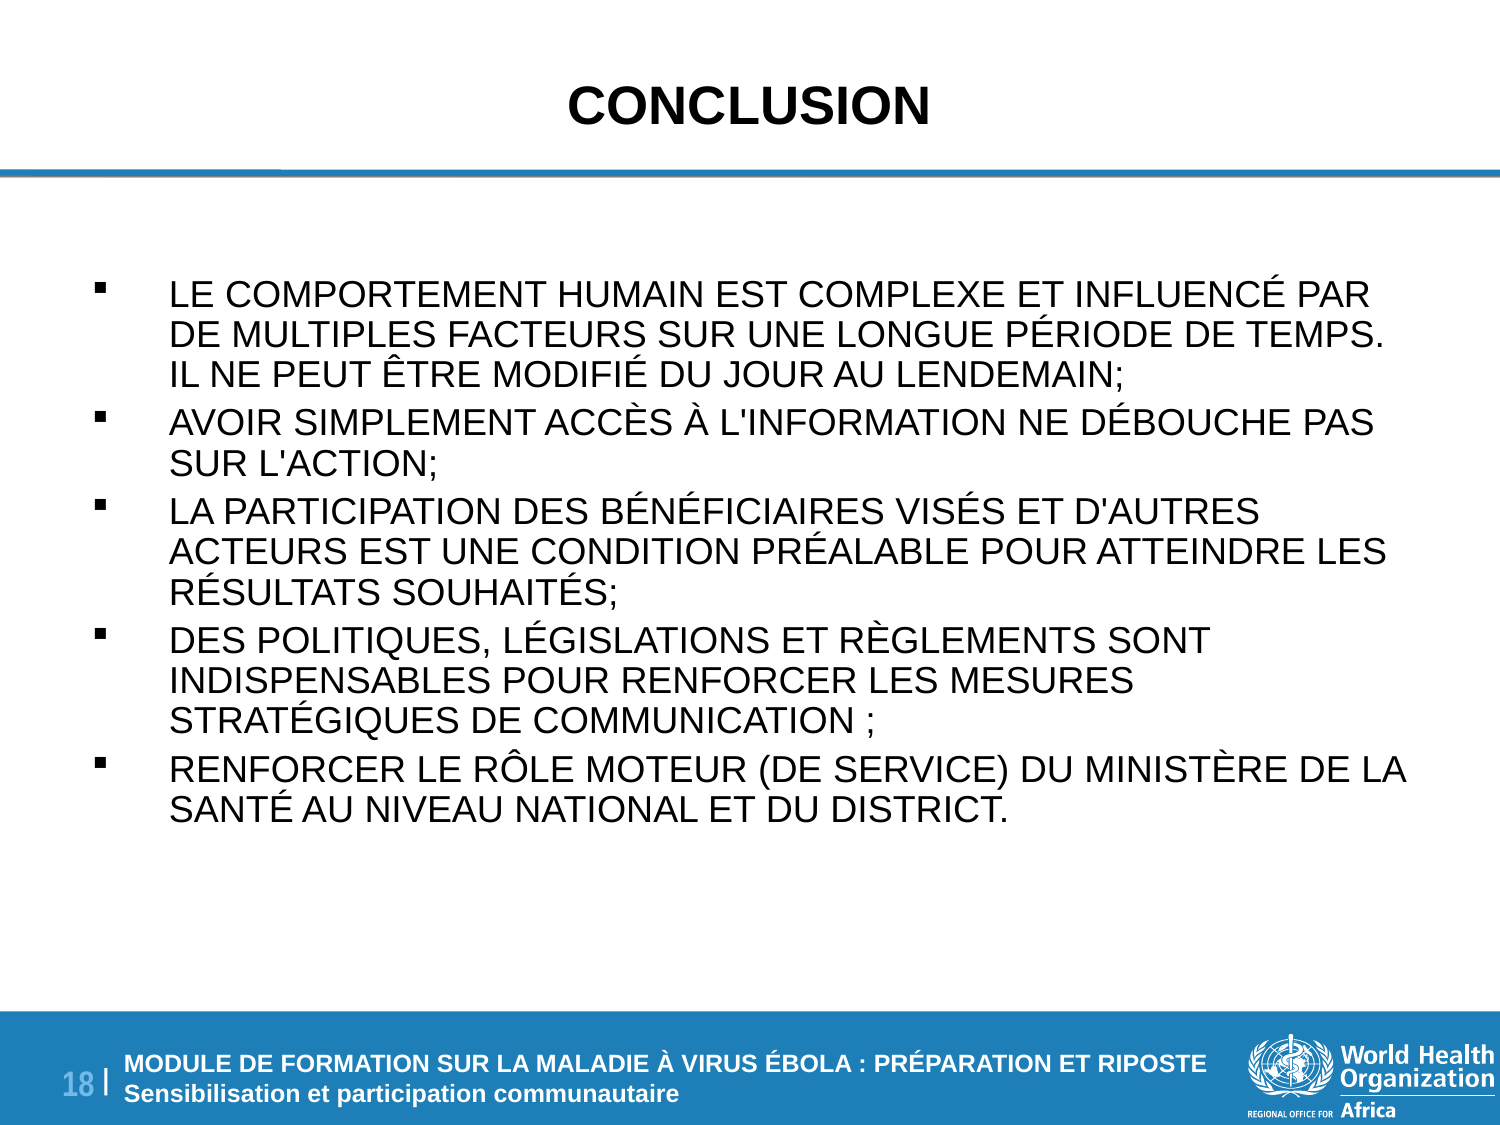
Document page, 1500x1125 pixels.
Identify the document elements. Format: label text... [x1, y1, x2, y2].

title CONCLUSION [75, 45, 1425, 161]
list LE COMPORTEMENT HUMAIN EST COMPLEXE ET INFLUENCÉ PAR DE MULTIPLES FACTEURS SUR UNE LONGUE PÉRIODE DE TEMPS. IL NE PEUT ÊTRE MODIFIÉ DU JOUR AU LENDEMAIN; AVOIR SIMPLEMENT ACCÈS À L'INFORMATION NE DÉBOUCHE PAS SUR L'ACTION; LA PARTICIPATION DES BÉNÉFICIAIRES VISÉS ET D'AUTRES ACTEURS EST UNE CONDITION PRÉALABLE POUR ATTEINDRE LES RÉSULTATS SOUHAITÉS; DES POLITIQUES, LÉGISLATIONS ET RÈGLEMENTS SONT INDISPENSABLES POUR RENFORCER LES MESURES STRATÉGIQUES DE COMMUNICATION ; RENFORCER LE RÔLE MOTEUR (DE SERVICE) DU MINISTÈRE DE LA SANTÉ AU NIVEAU NATIONAL ET DU DISTRICT. [76, 267, 1427, 870]
